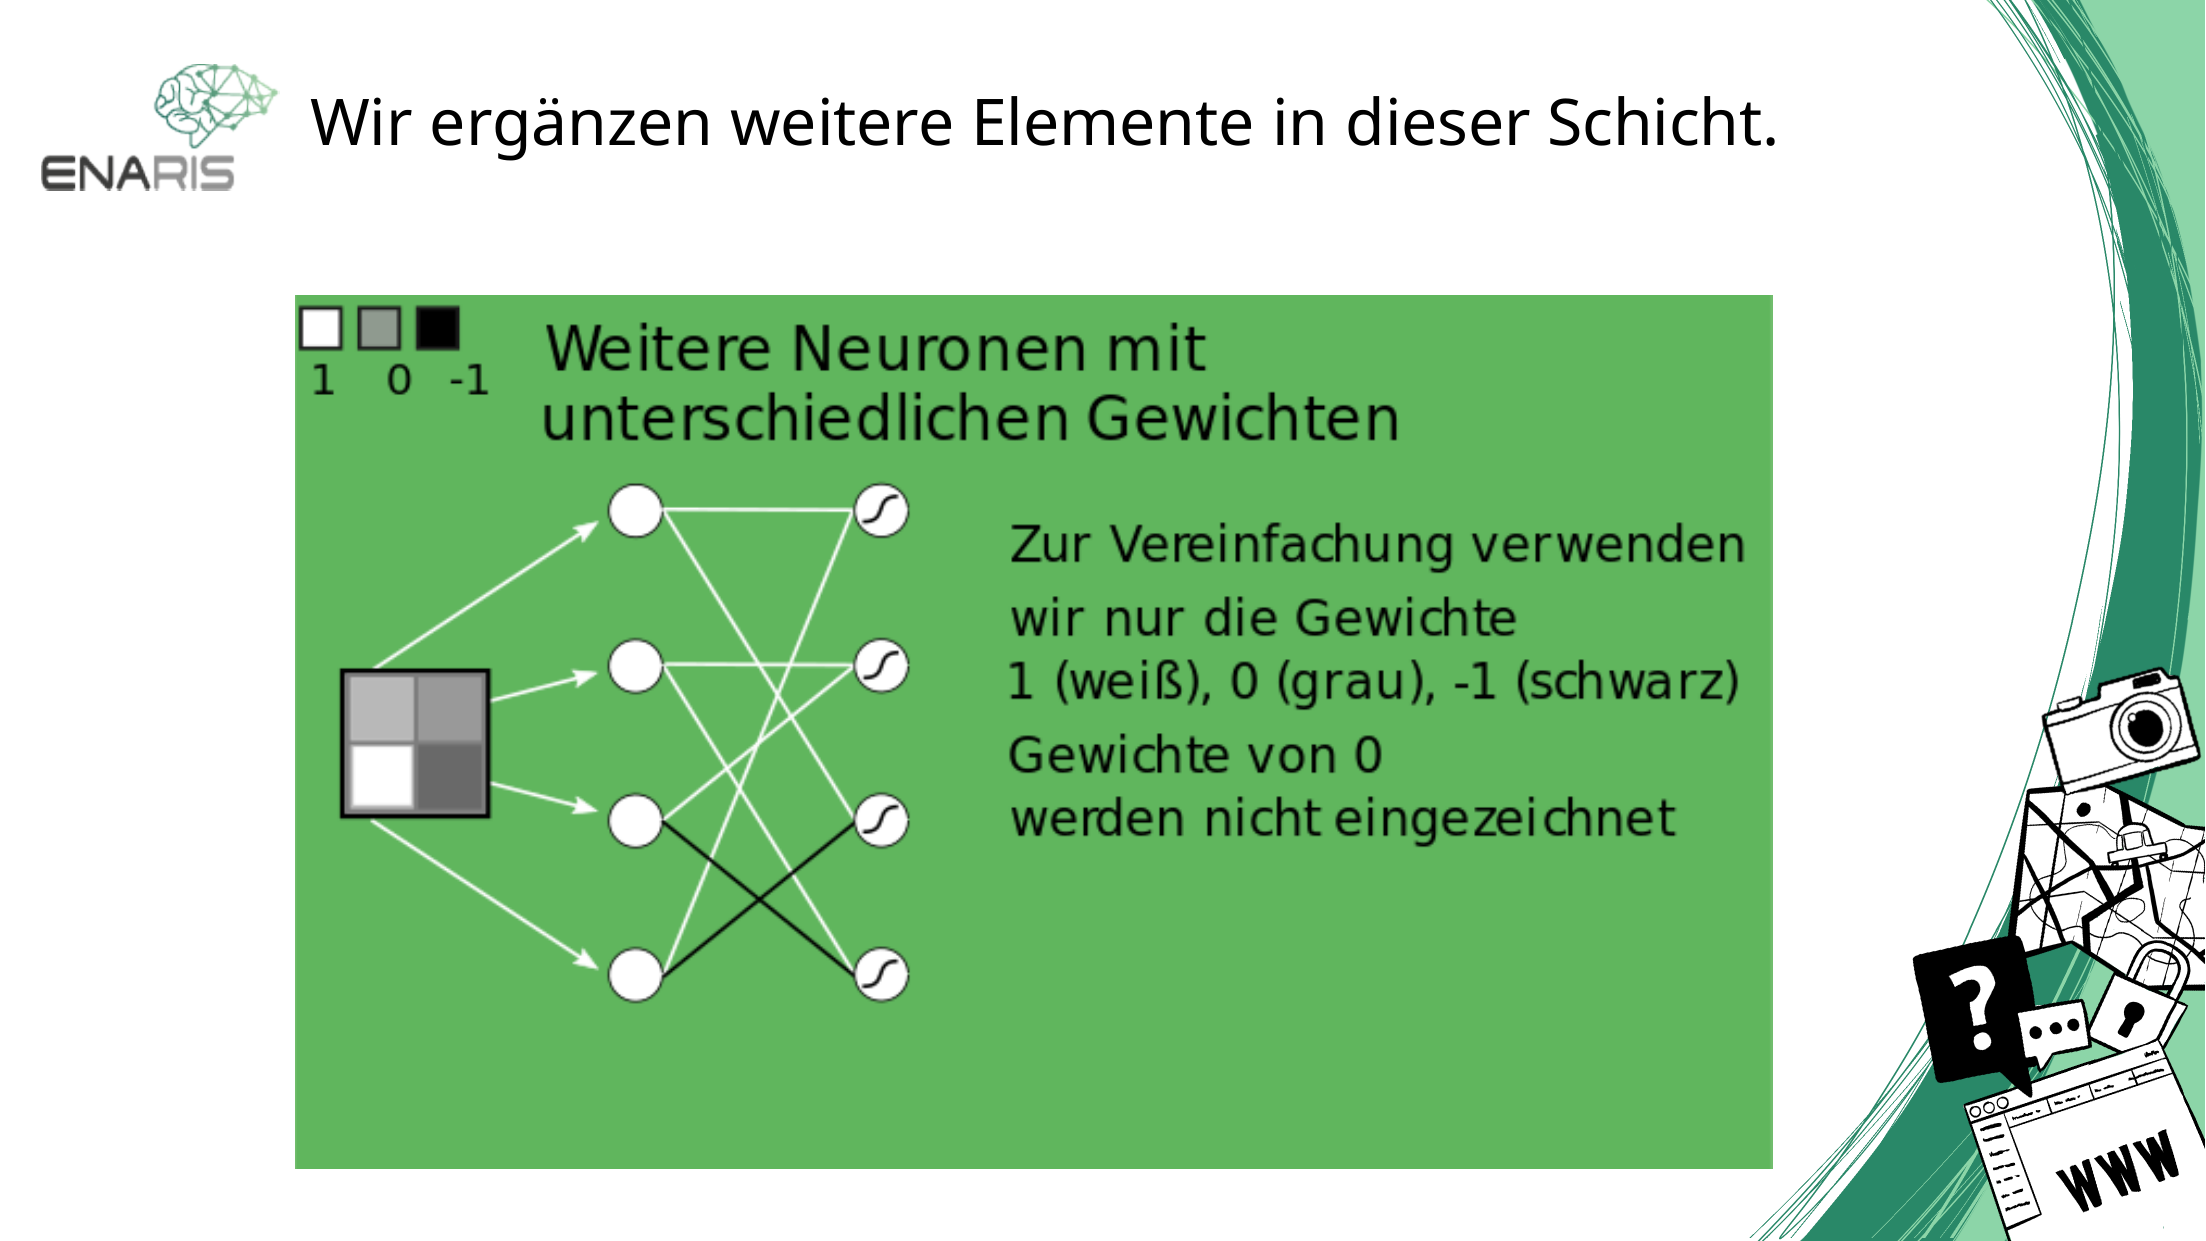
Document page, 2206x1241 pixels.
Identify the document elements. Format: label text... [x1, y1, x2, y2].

picture [41, 64, 280, 191]
picture [295, 0, 2205, 1241]
list Wir ergänzen weitere Elemente in dieser Schicht. [295, 82, 2049, 310]
